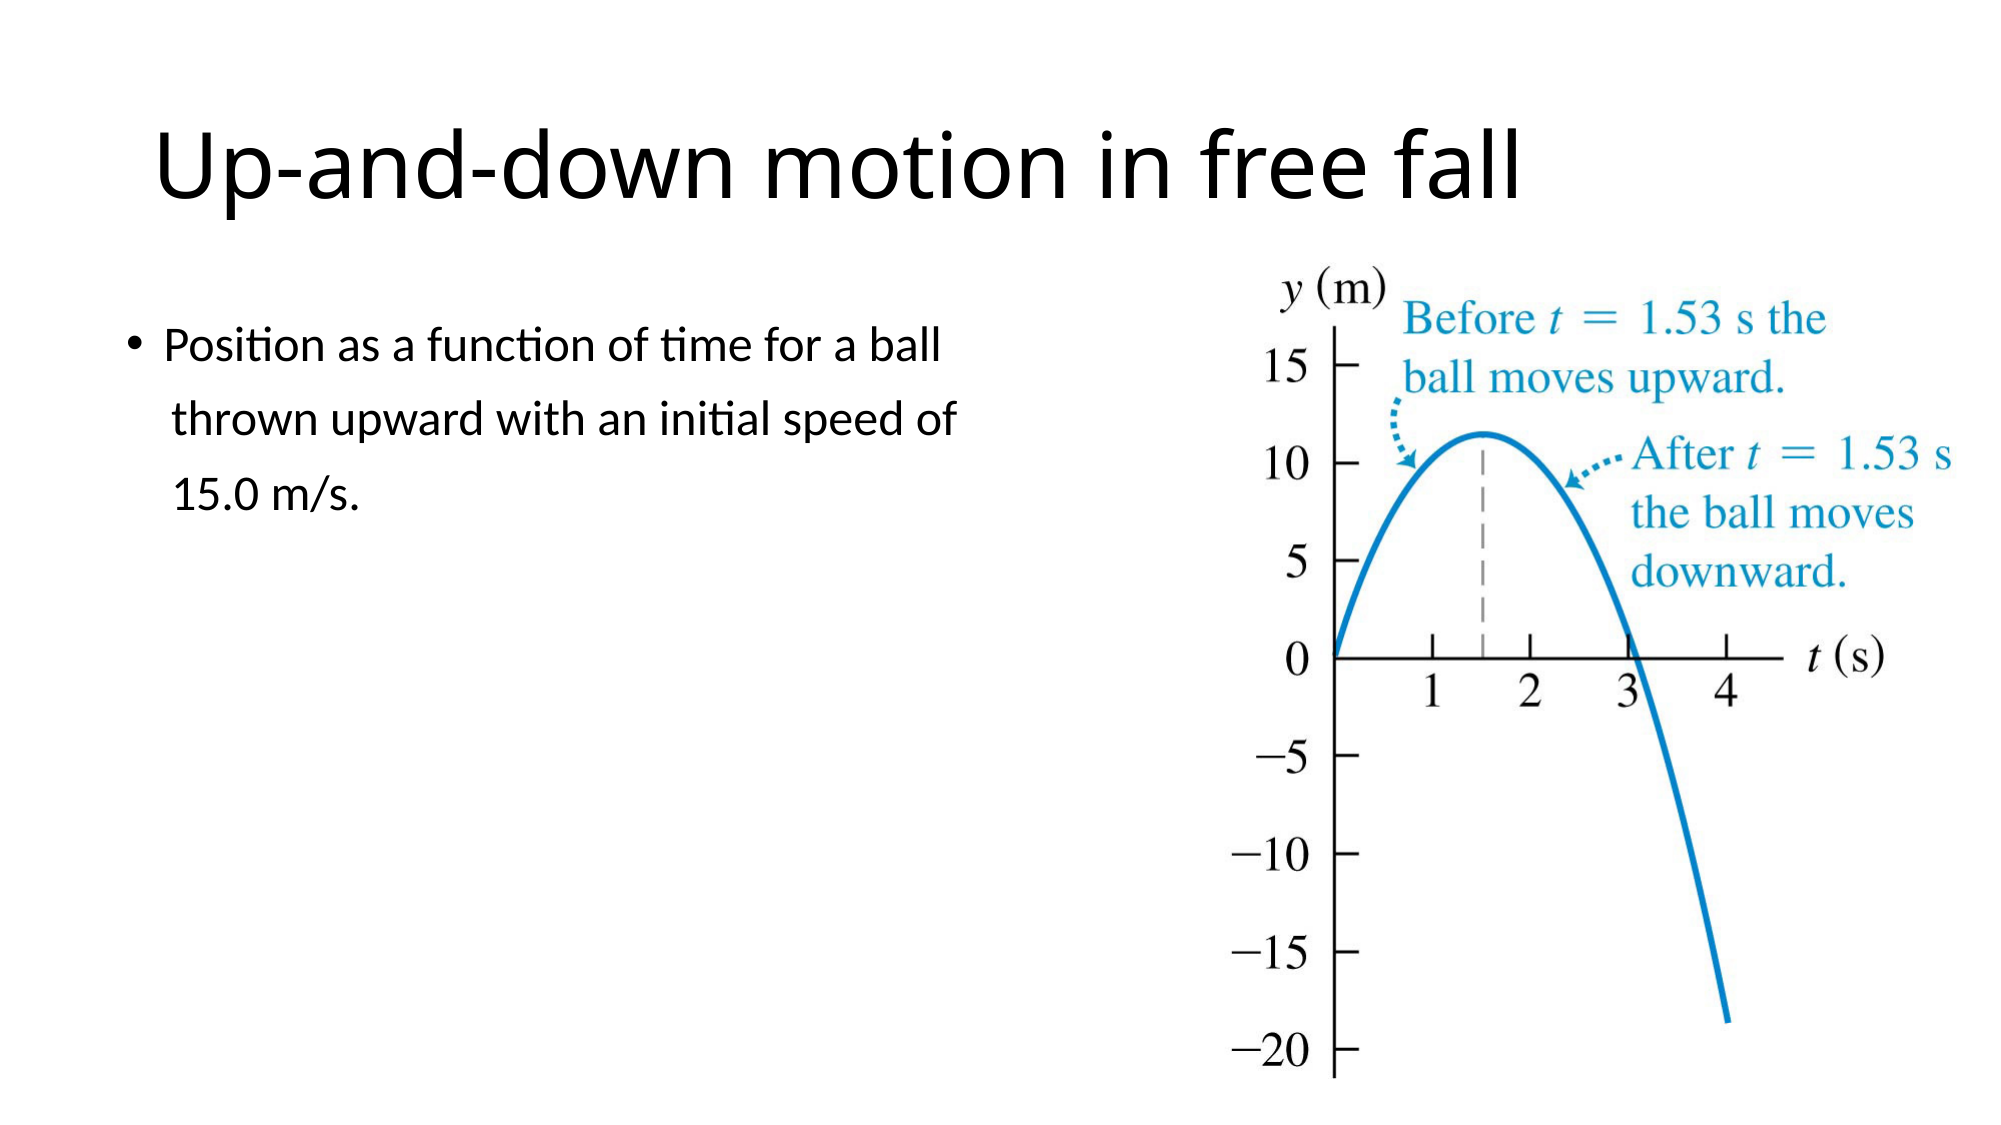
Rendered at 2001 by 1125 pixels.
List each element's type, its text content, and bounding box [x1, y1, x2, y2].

picture [1224, 233, 1957, 1087]
list Position as a function of time for a ball thrown upward with an initial speed of 15.0 m/s. [111, 310, 1224, 947]
title Up-and-down motion in free fall [137, 59, 1863, 278]
